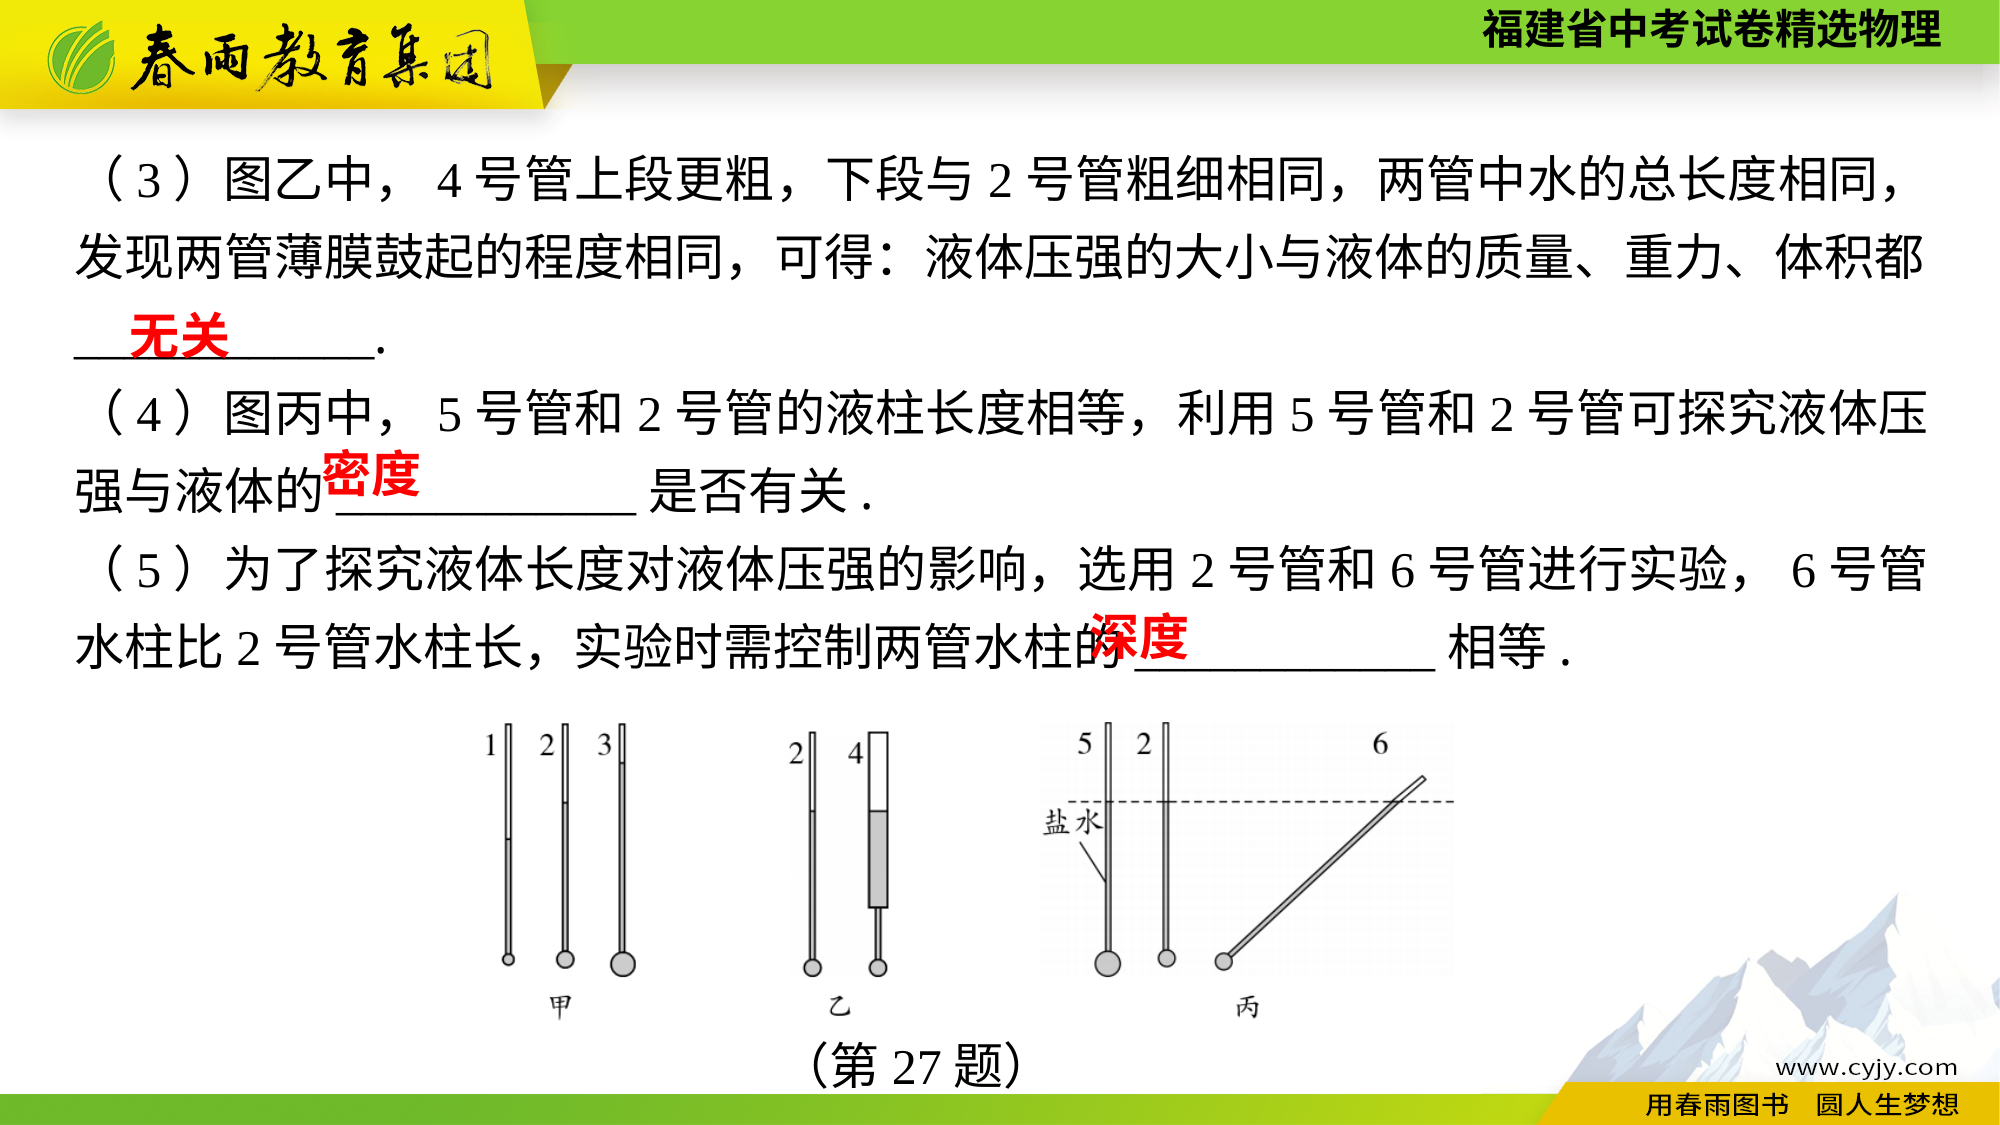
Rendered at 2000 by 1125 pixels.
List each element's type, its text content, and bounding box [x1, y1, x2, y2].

picture [0, 0, 2000, 1125]
text_box 无关 [115, 267, 295, 372]
text_box 密度 [257, 435, 437, 511]
text_box （第27题） [765, 1037, 1069, 1102]
text_box 深度 [1024, 597, 1205, 673]
list （3）图乙中，4号管上段更粗，下段与2号管粗细相同，两管中水的总长度相同，发现两管薄膜鼓起的程度相同，可得：液体压强的大小与液体的质量、重力、体积都____________. （4）图丙中，5号管和2号管的液柱长度相等，利用5号管和2号管可探究液体压强与液体的____________是否有关. （5）为了探究液体长度对液体压强的影响，选用2号管和6号管进行实验，6号管水柱比2号管水柱长，实验时需控制两管水柱的____________相等. [59, 122, 1944, 681]
